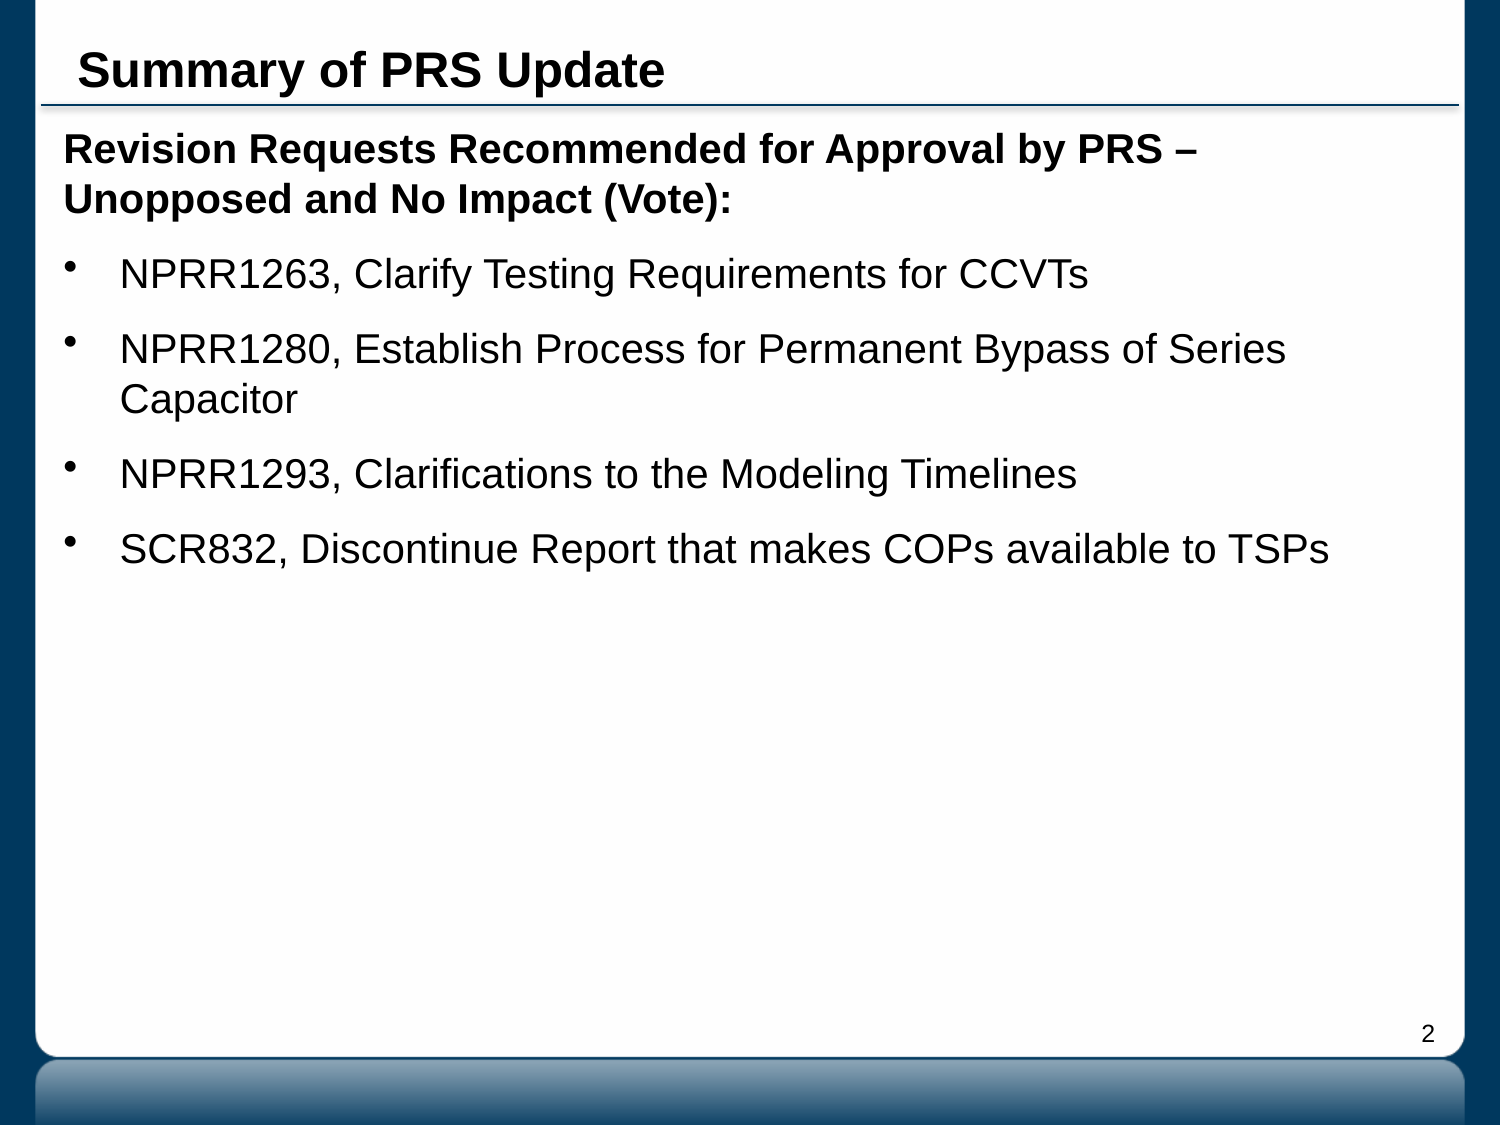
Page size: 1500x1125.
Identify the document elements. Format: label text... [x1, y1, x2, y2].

text_box Revision Requests Recommended for Approval by PRS – Unopposed and No Impact (Vote): NPRR1263, Clarify Testing Requirements for CCVTs NPRR1280, Establish Process for Permanent Bypass of Series Capacitor NPRR1293, Clarifications to the Modeling Timelines SCR832, Discontinue Report that makes COPs available to TSPs [48, 114, 1449, 1032]
picture [35, 0, 1465, 1125]
title Summary of PRS Update [62, 29, 1450, 106]
